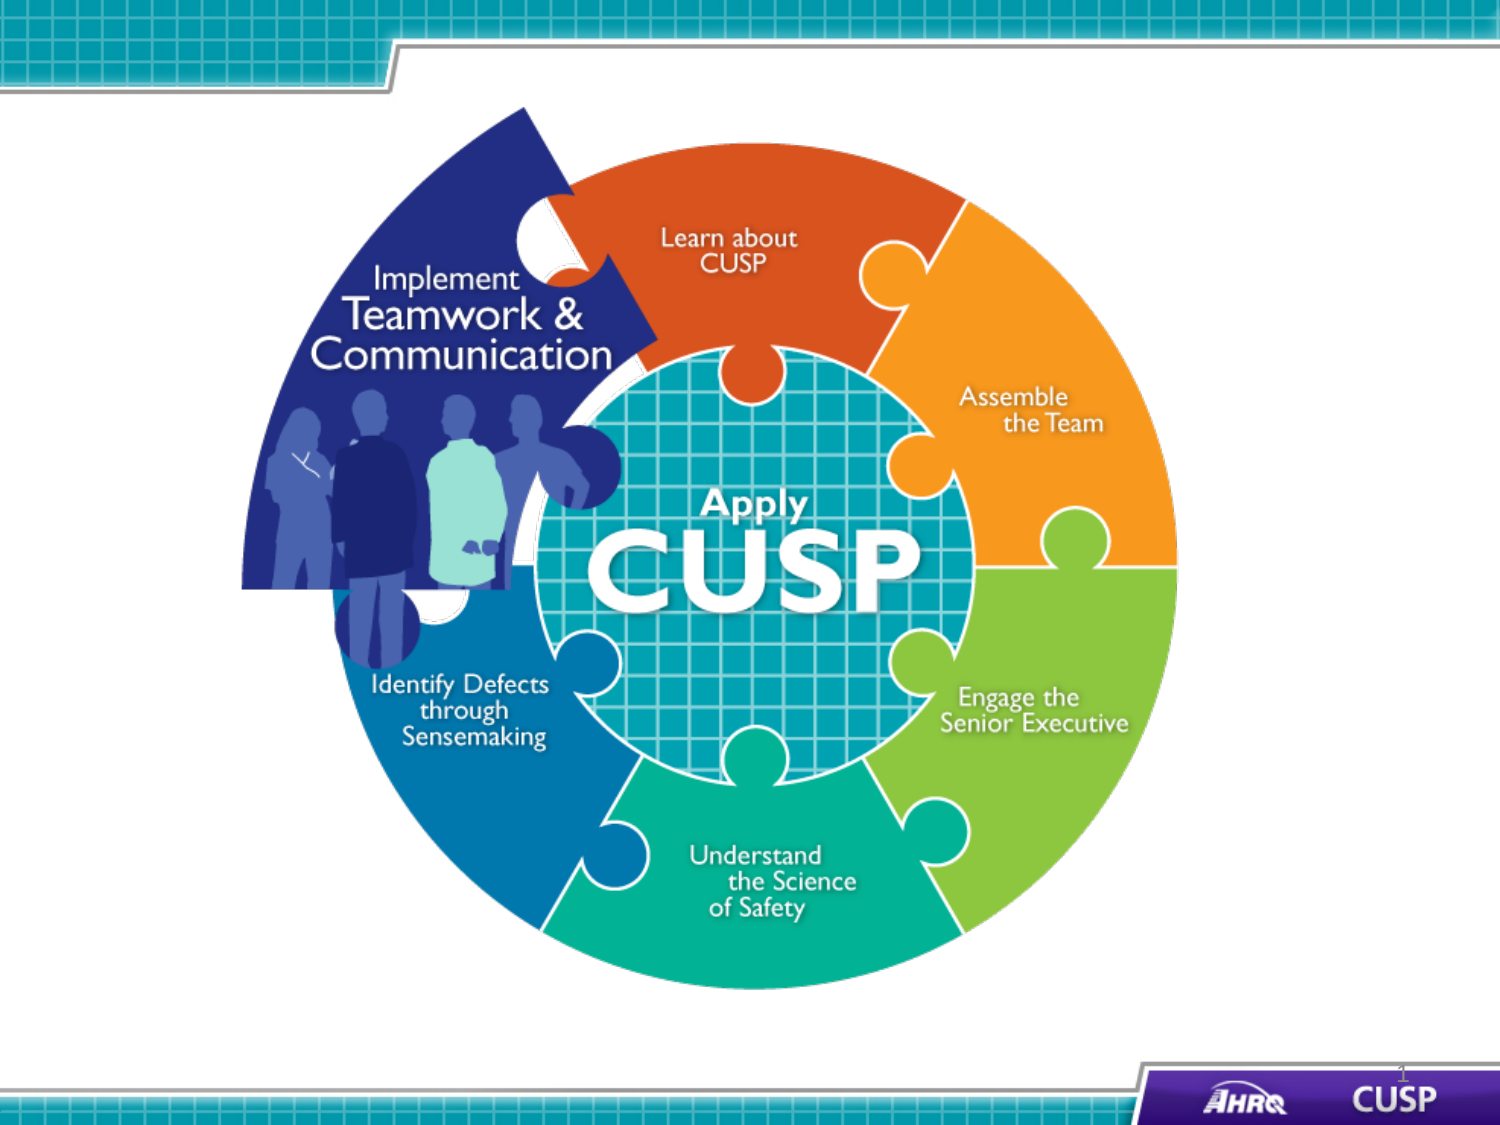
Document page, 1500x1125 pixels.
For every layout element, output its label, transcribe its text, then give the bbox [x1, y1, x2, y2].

slide_number 1 [1074, 1042, 1425, 1103]
picture [0, 0, 1500, 1125]
